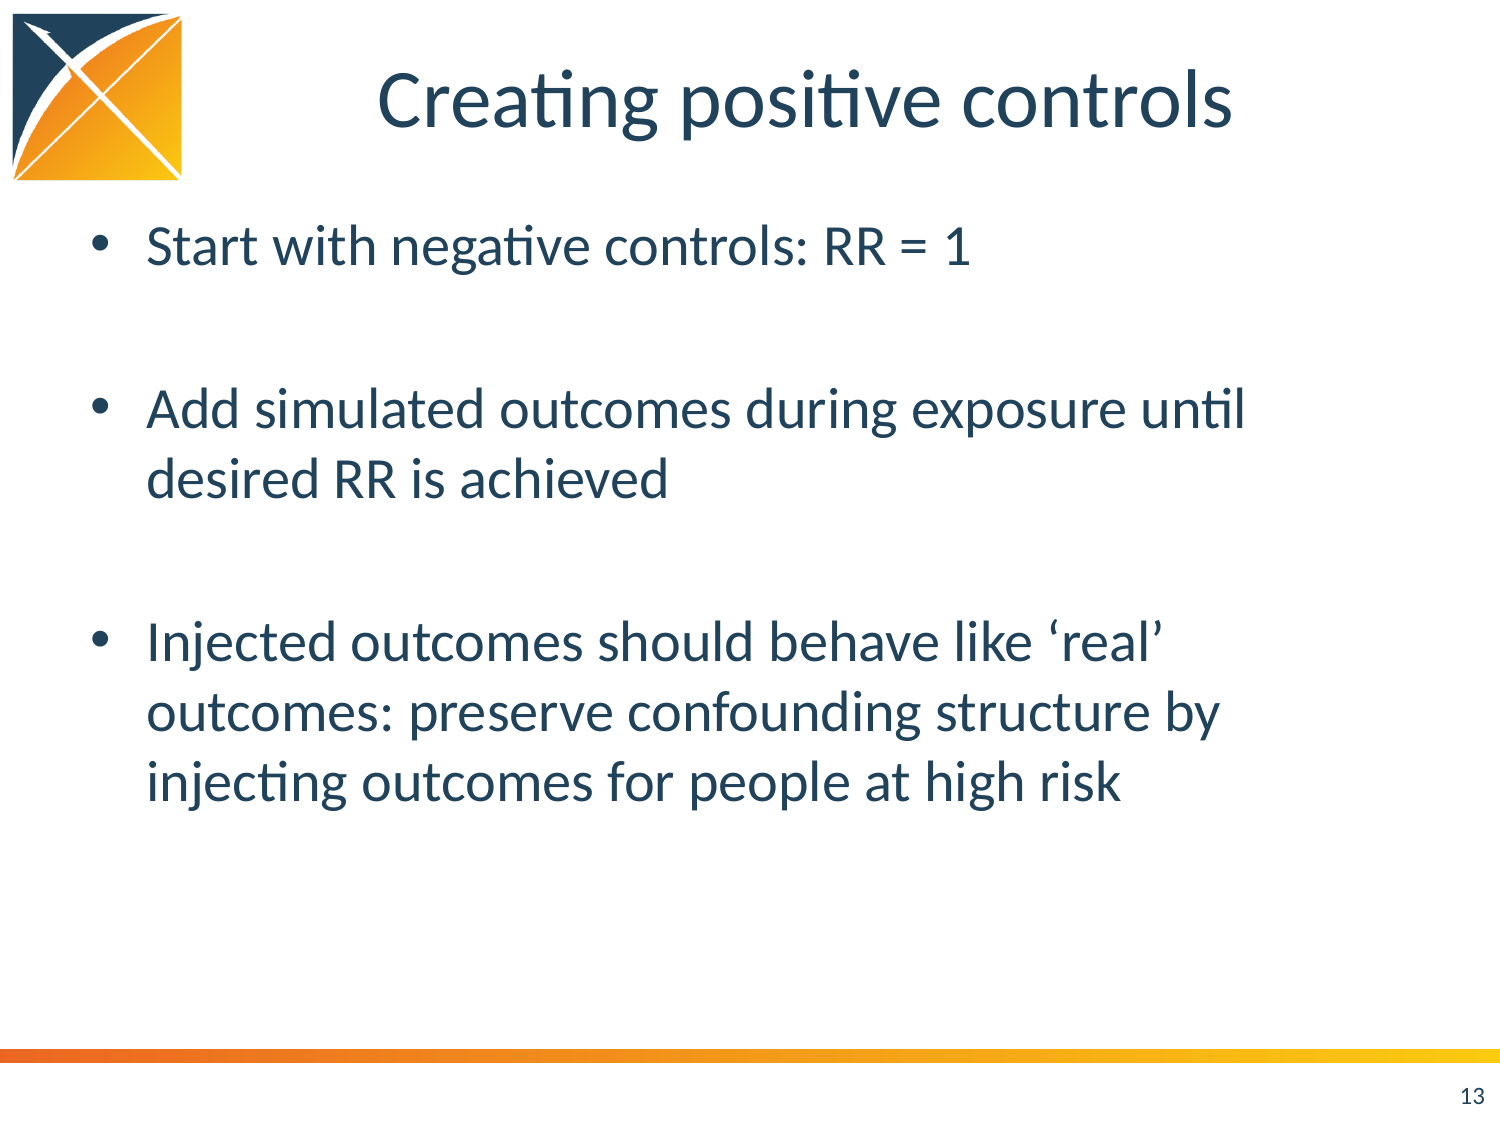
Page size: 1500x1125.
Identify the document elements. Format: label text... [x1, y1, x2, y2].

picture [0, 0, 206, 200]
list Start with negative controls: RR = 1 Add simulated outcomes during exposure until desired RR is achieved Injected outcomes should behave like ‘real’ outcomes: preserve confounding structure by injecting outcomes for people at high risk [75, 200, 1425, 1005]
title Creating positive controls [187, 24, 1425, 163]
slide_number 13 [1149, 1065, 1500, 1125]
